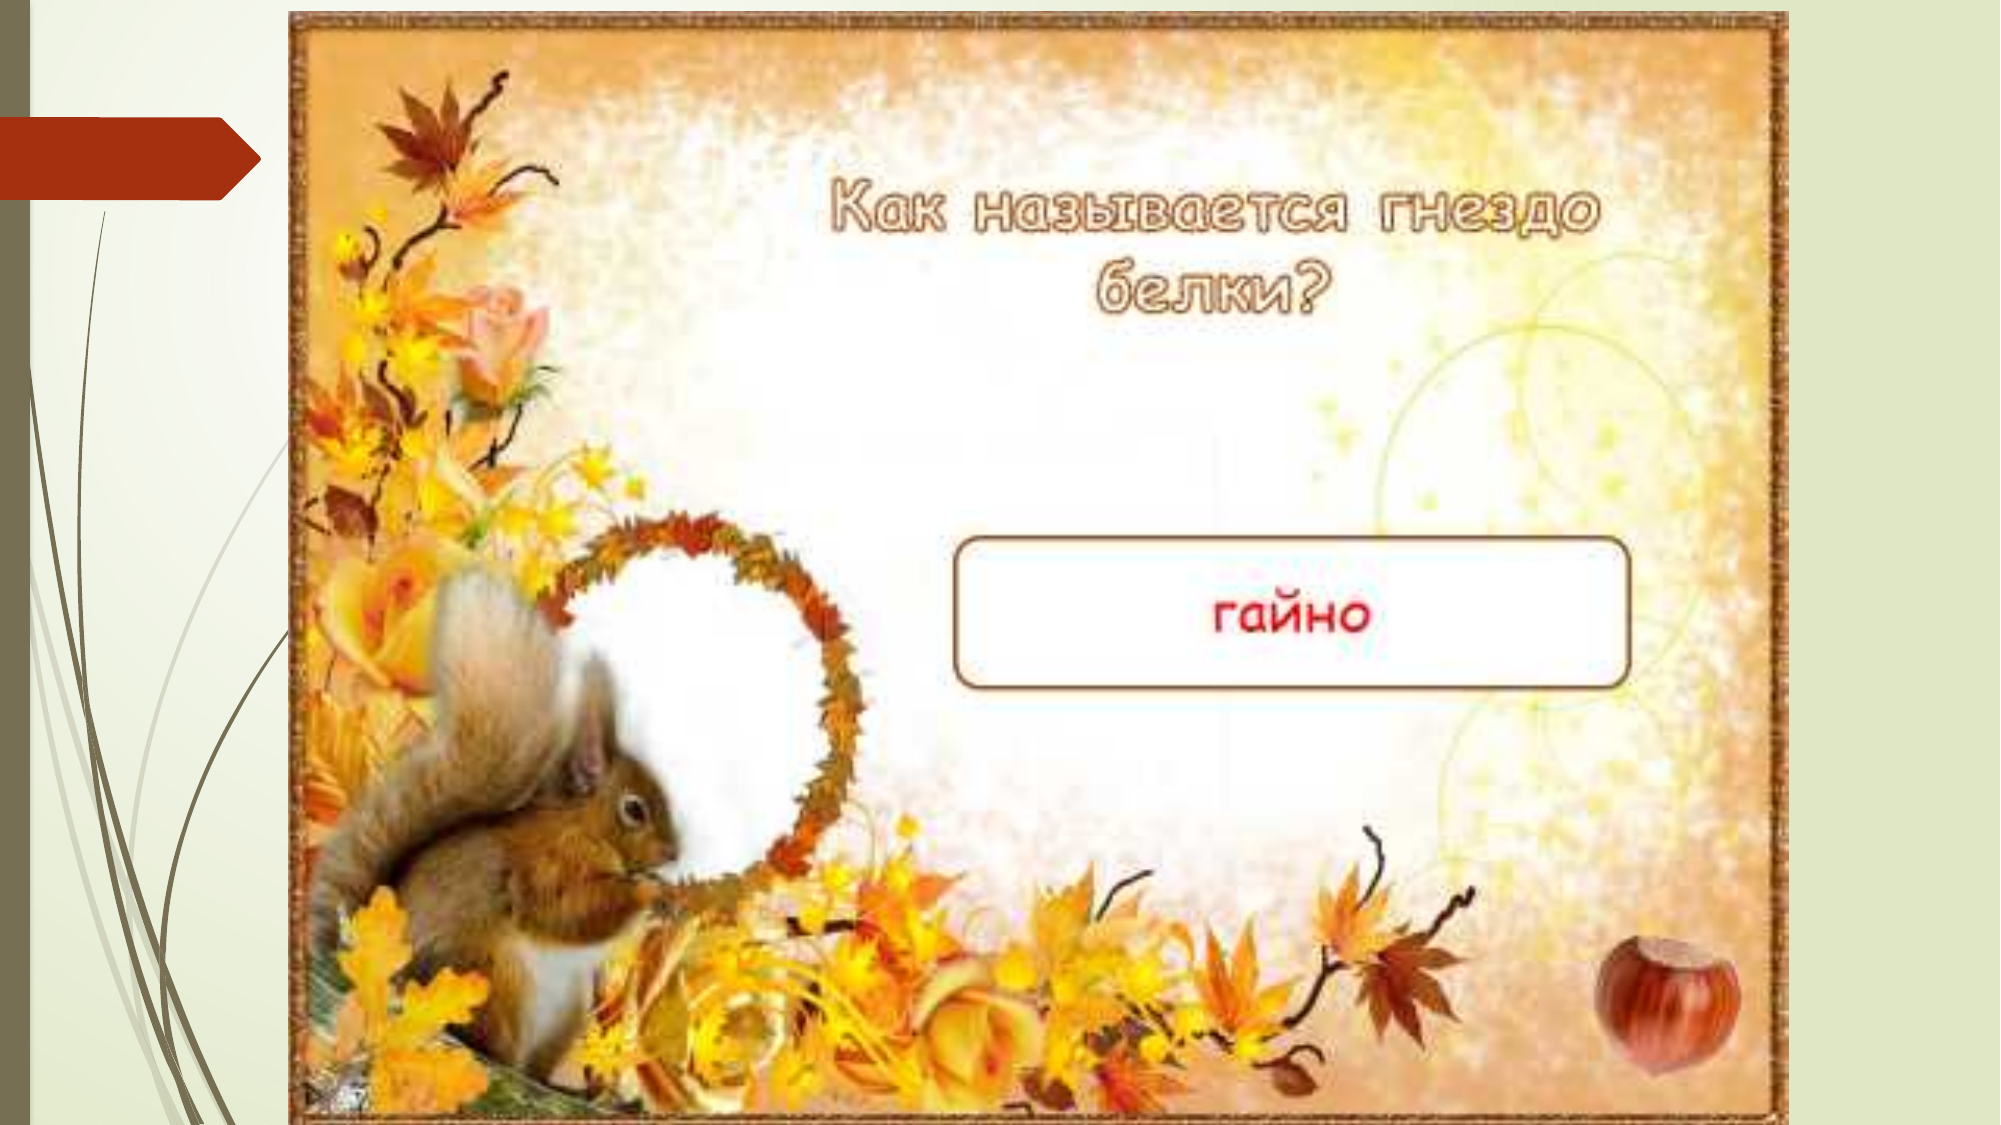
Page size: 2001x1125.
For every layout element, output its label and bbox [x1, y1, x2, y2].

picture [287, 11, 1789, 1125]
